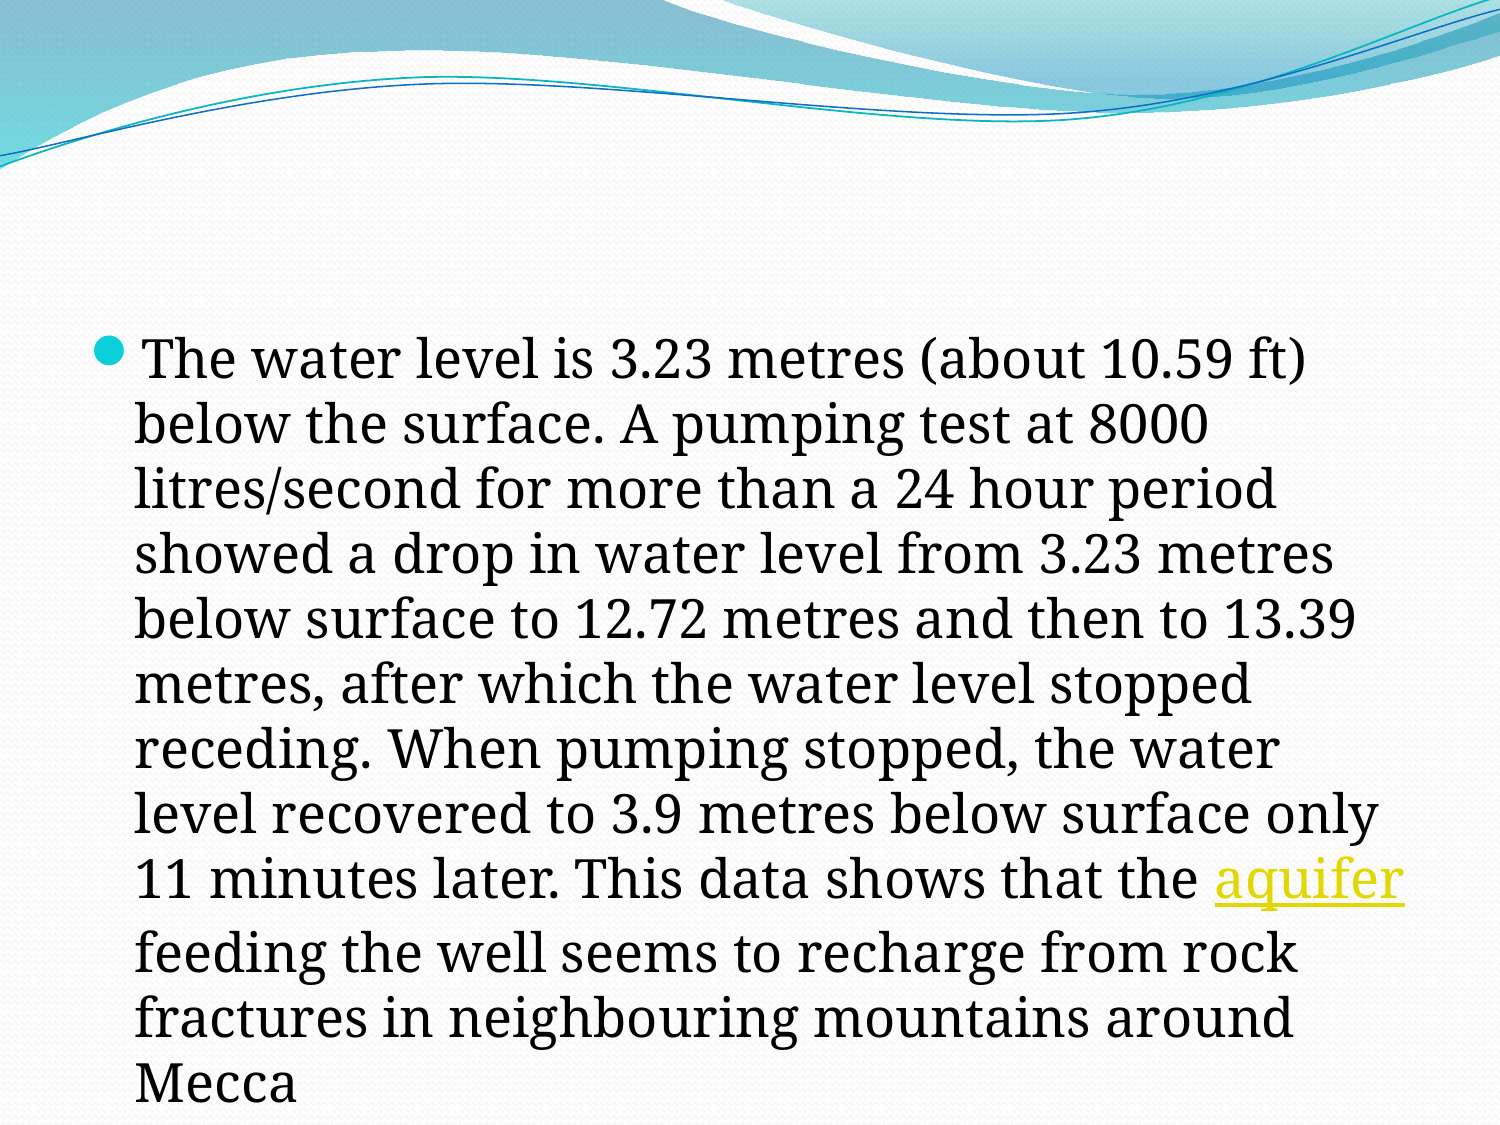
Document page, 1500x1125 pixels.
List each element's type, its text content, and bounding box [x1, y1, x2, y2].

list The water level is 3.23 metres (about 10.59 ft) below the surface. A pumping test at 8000 litres/second for more than a 24 hour period showed a drop in water level from 3.23 metres below surface to 12.72 metres and then to 13.39 metres, after which the water level stopped receding. When pumping stopped, the water level recovered to 3.9 metres below surface only 11 minutes later. This data shows that the aquifer feeding the well seems to recharge from rock fractures in neighbouring mountains around Mecca [75, 317, 1425, 1038]
